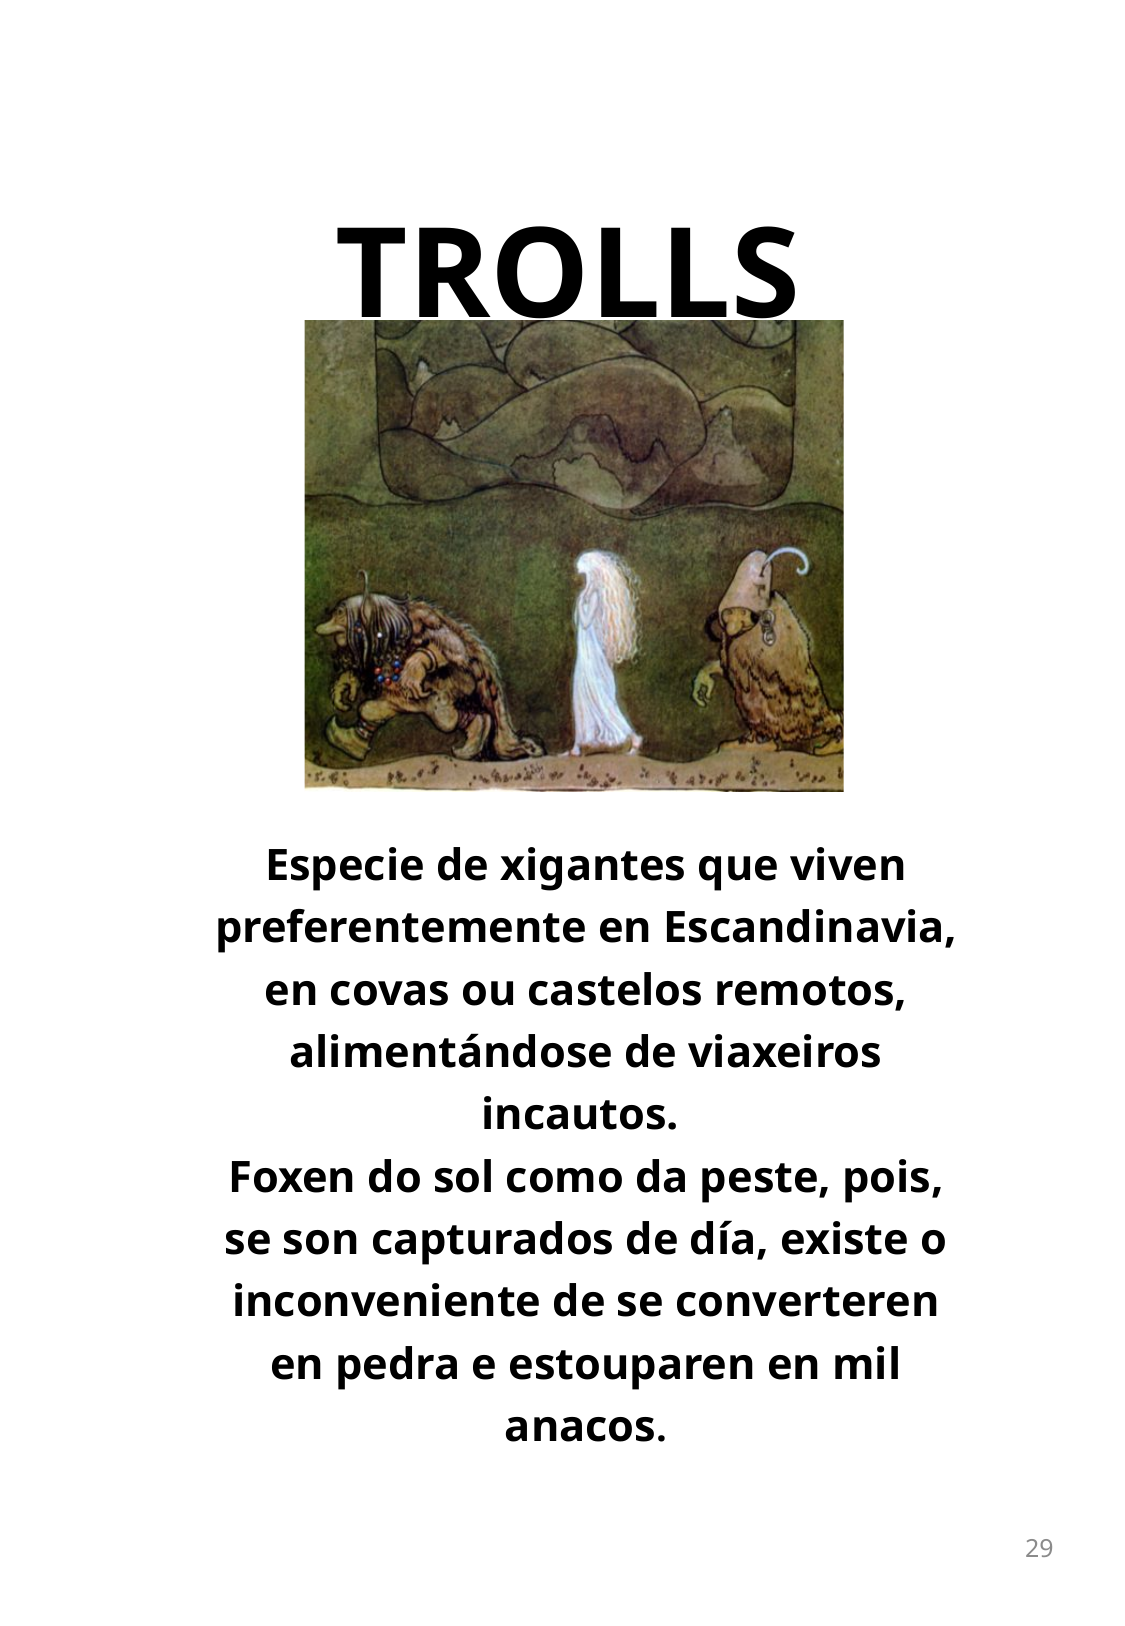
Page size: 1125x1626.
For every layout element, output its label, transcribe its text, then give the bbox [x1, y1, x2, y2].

picture [304, 319, 844, 792]
slide_number 29 [806, 1506, 1069, 1593]
text_box Especie de xigantes que viven preferentemente en Escandinavia, en covas ou castelos remotos, alimentándose de viaxeiros incautos. Foxen do sol como da peste, pois, se son capturados de día, existe o inconveniente de se converteren en pedra e estouparen en mil anacos. [210, 812, 961, 1457]
title TROLLS [46, 167, 1090, 368]
